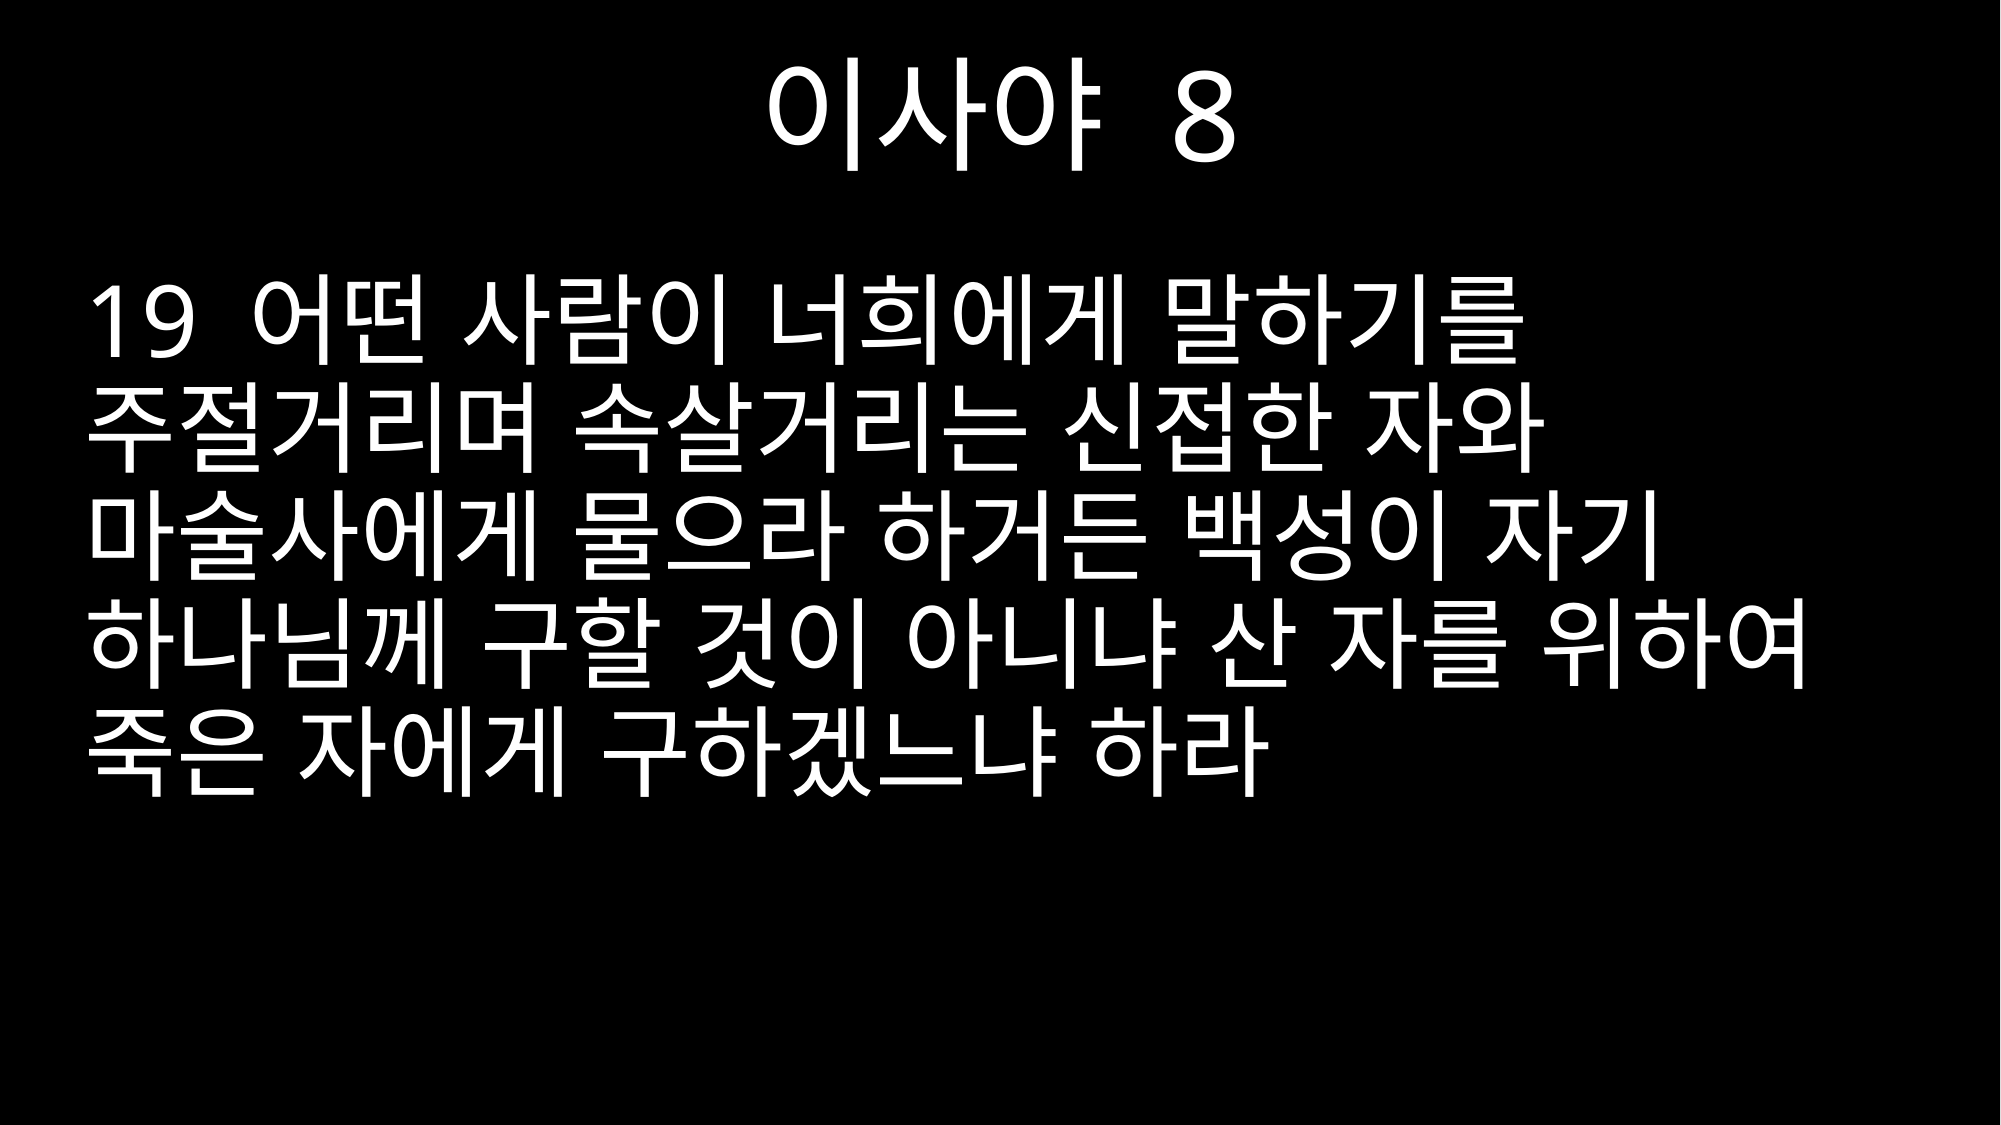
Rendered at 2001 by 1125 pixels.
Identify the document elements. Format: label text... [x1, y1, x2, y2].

footer 이사야 8 [0, 32, 2000, 192]
picture [0, 0, 2001, 1125]
list 19 어떤 사람이 너희에게 말하기를 주절거리며 속살거리는 신접한 자와 마술사에게 물으라 하거든 백성이 자기 하나님께 구할 것이 아니냐 산 자를 위하여 죽은 자에게 구하겠느냐 하라 [69, 263, 1953, 423]
